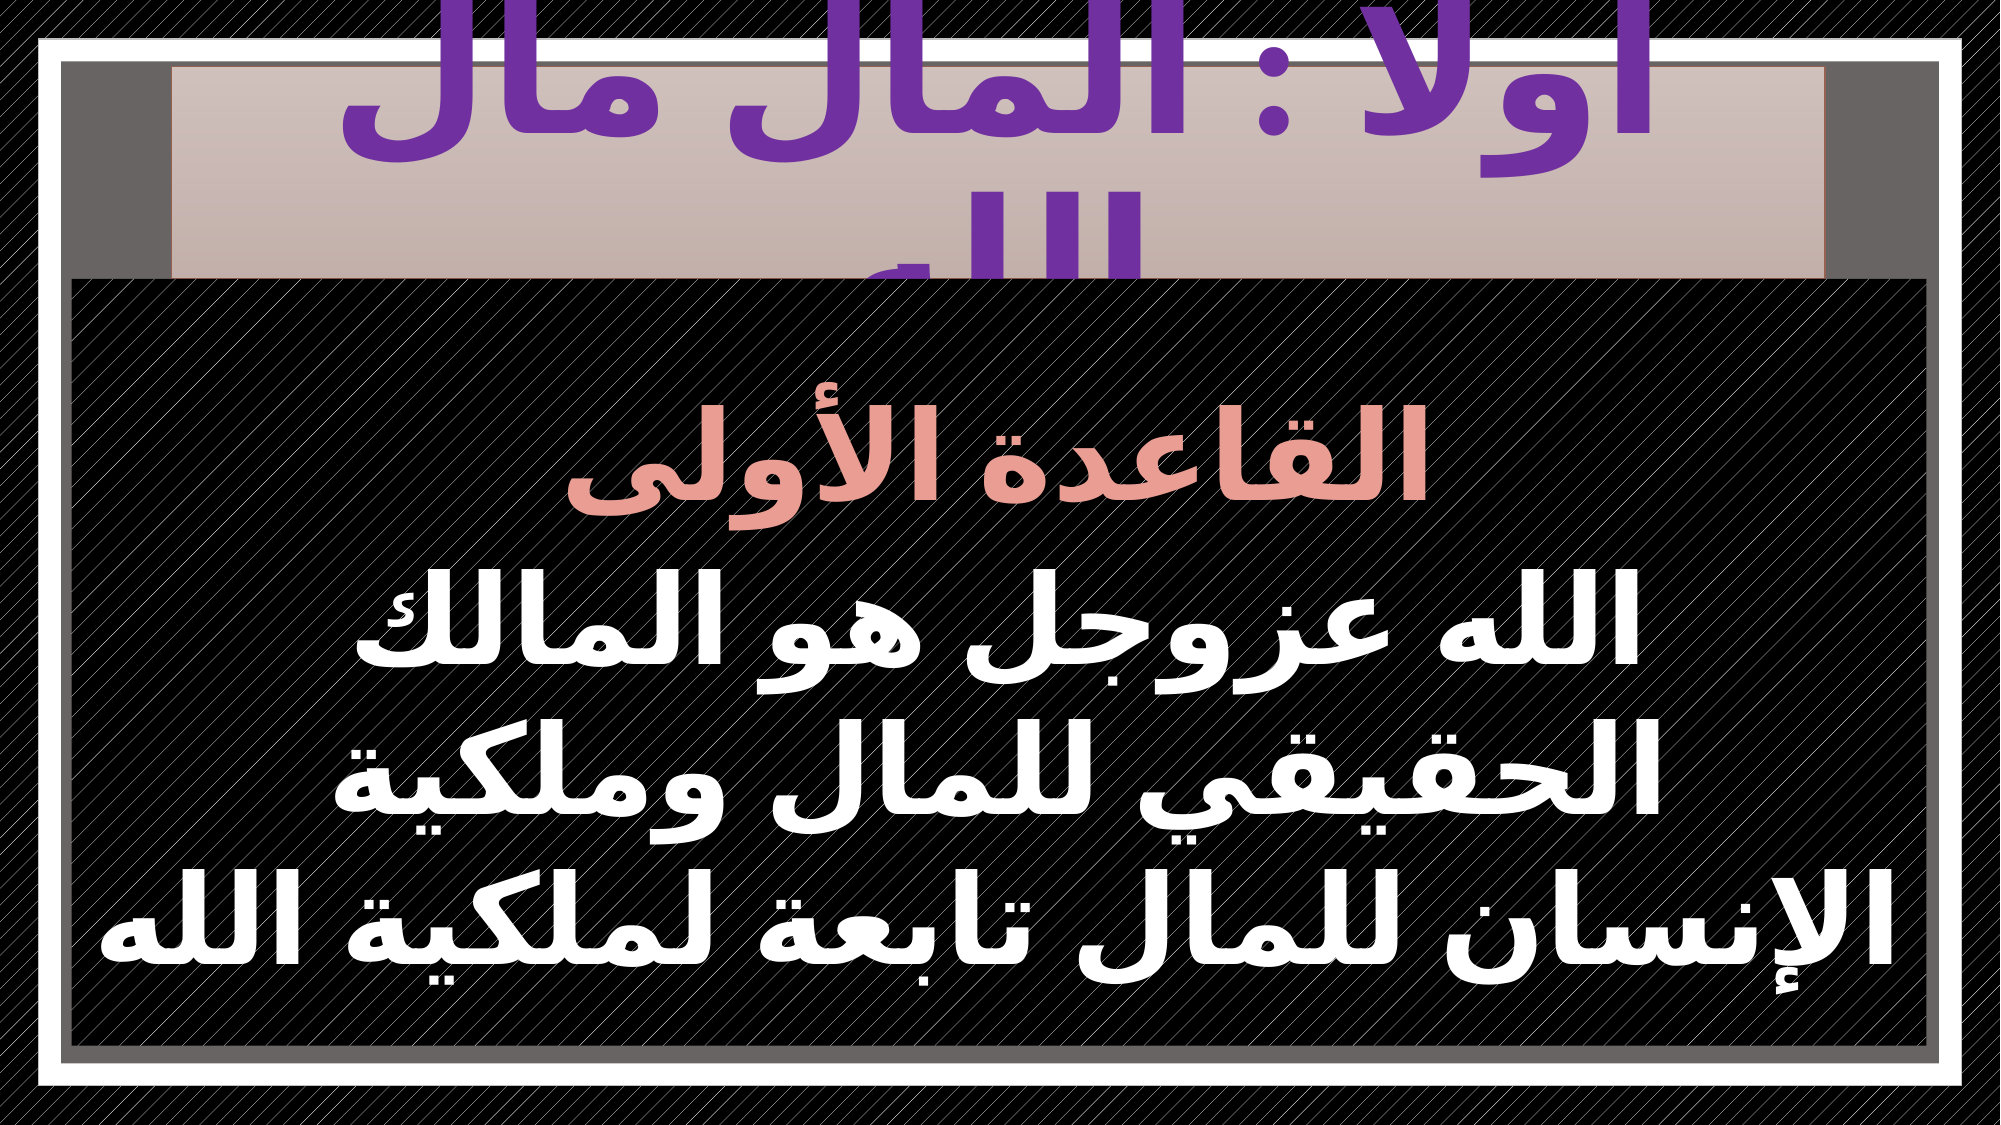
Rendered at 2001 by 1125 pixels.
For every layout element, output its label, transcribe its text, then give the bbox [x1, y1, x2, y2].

title أولاً : المال مال الله [171, 66, 1826, 278]
list القاعدة الأولى الله عزوجل هو المالك الحقيقي للمال وملكية الإنسان للمال تابعة لملكية الله [71, 278, 1927, 1046]
